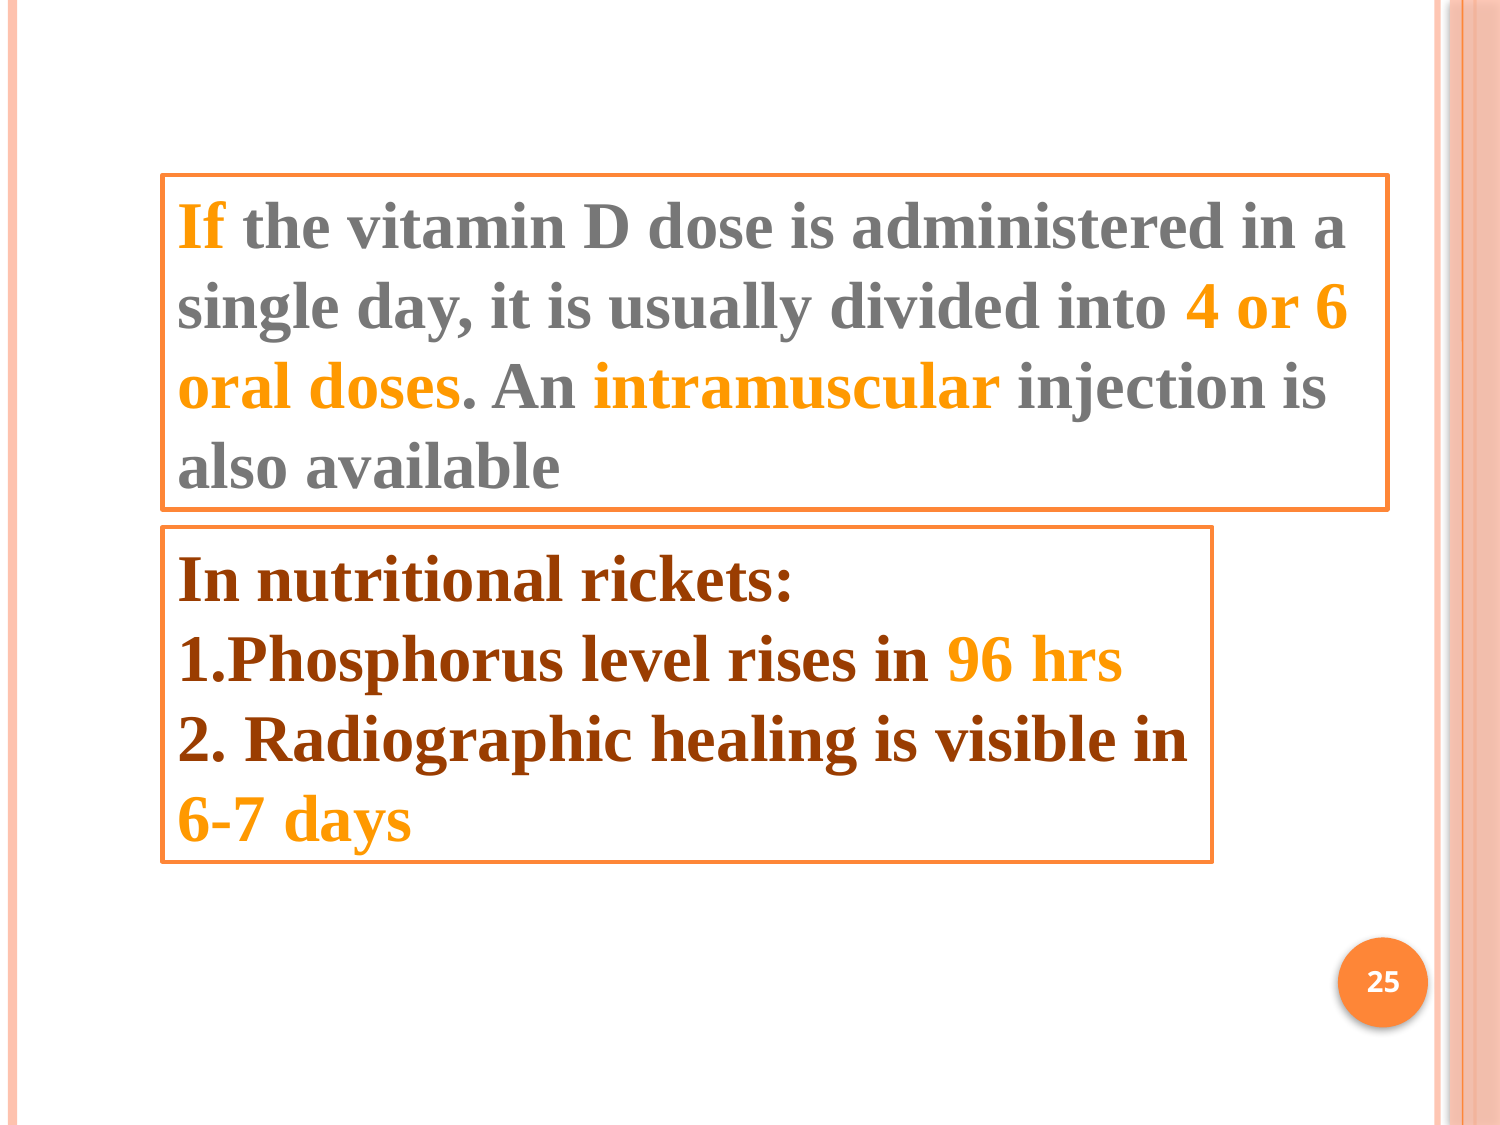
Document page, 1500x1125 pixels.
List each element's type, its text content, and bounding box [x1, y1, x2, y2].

text_box In nutritional rickets: 1.Phosphorus level rises in 96 hrs 2. Radiographic healing is visible in 6-7 days [160, 525, 1214, 864]
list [594, 554, 781, 770]
text_box If the vitamin D dose is administered in a single day, it is usually divided into 4 or 6 oral doses. An intramuscular injection is also available [160, 173, 1390, 512]
slide_number 25 [1333, 940, 1434, 1027]
